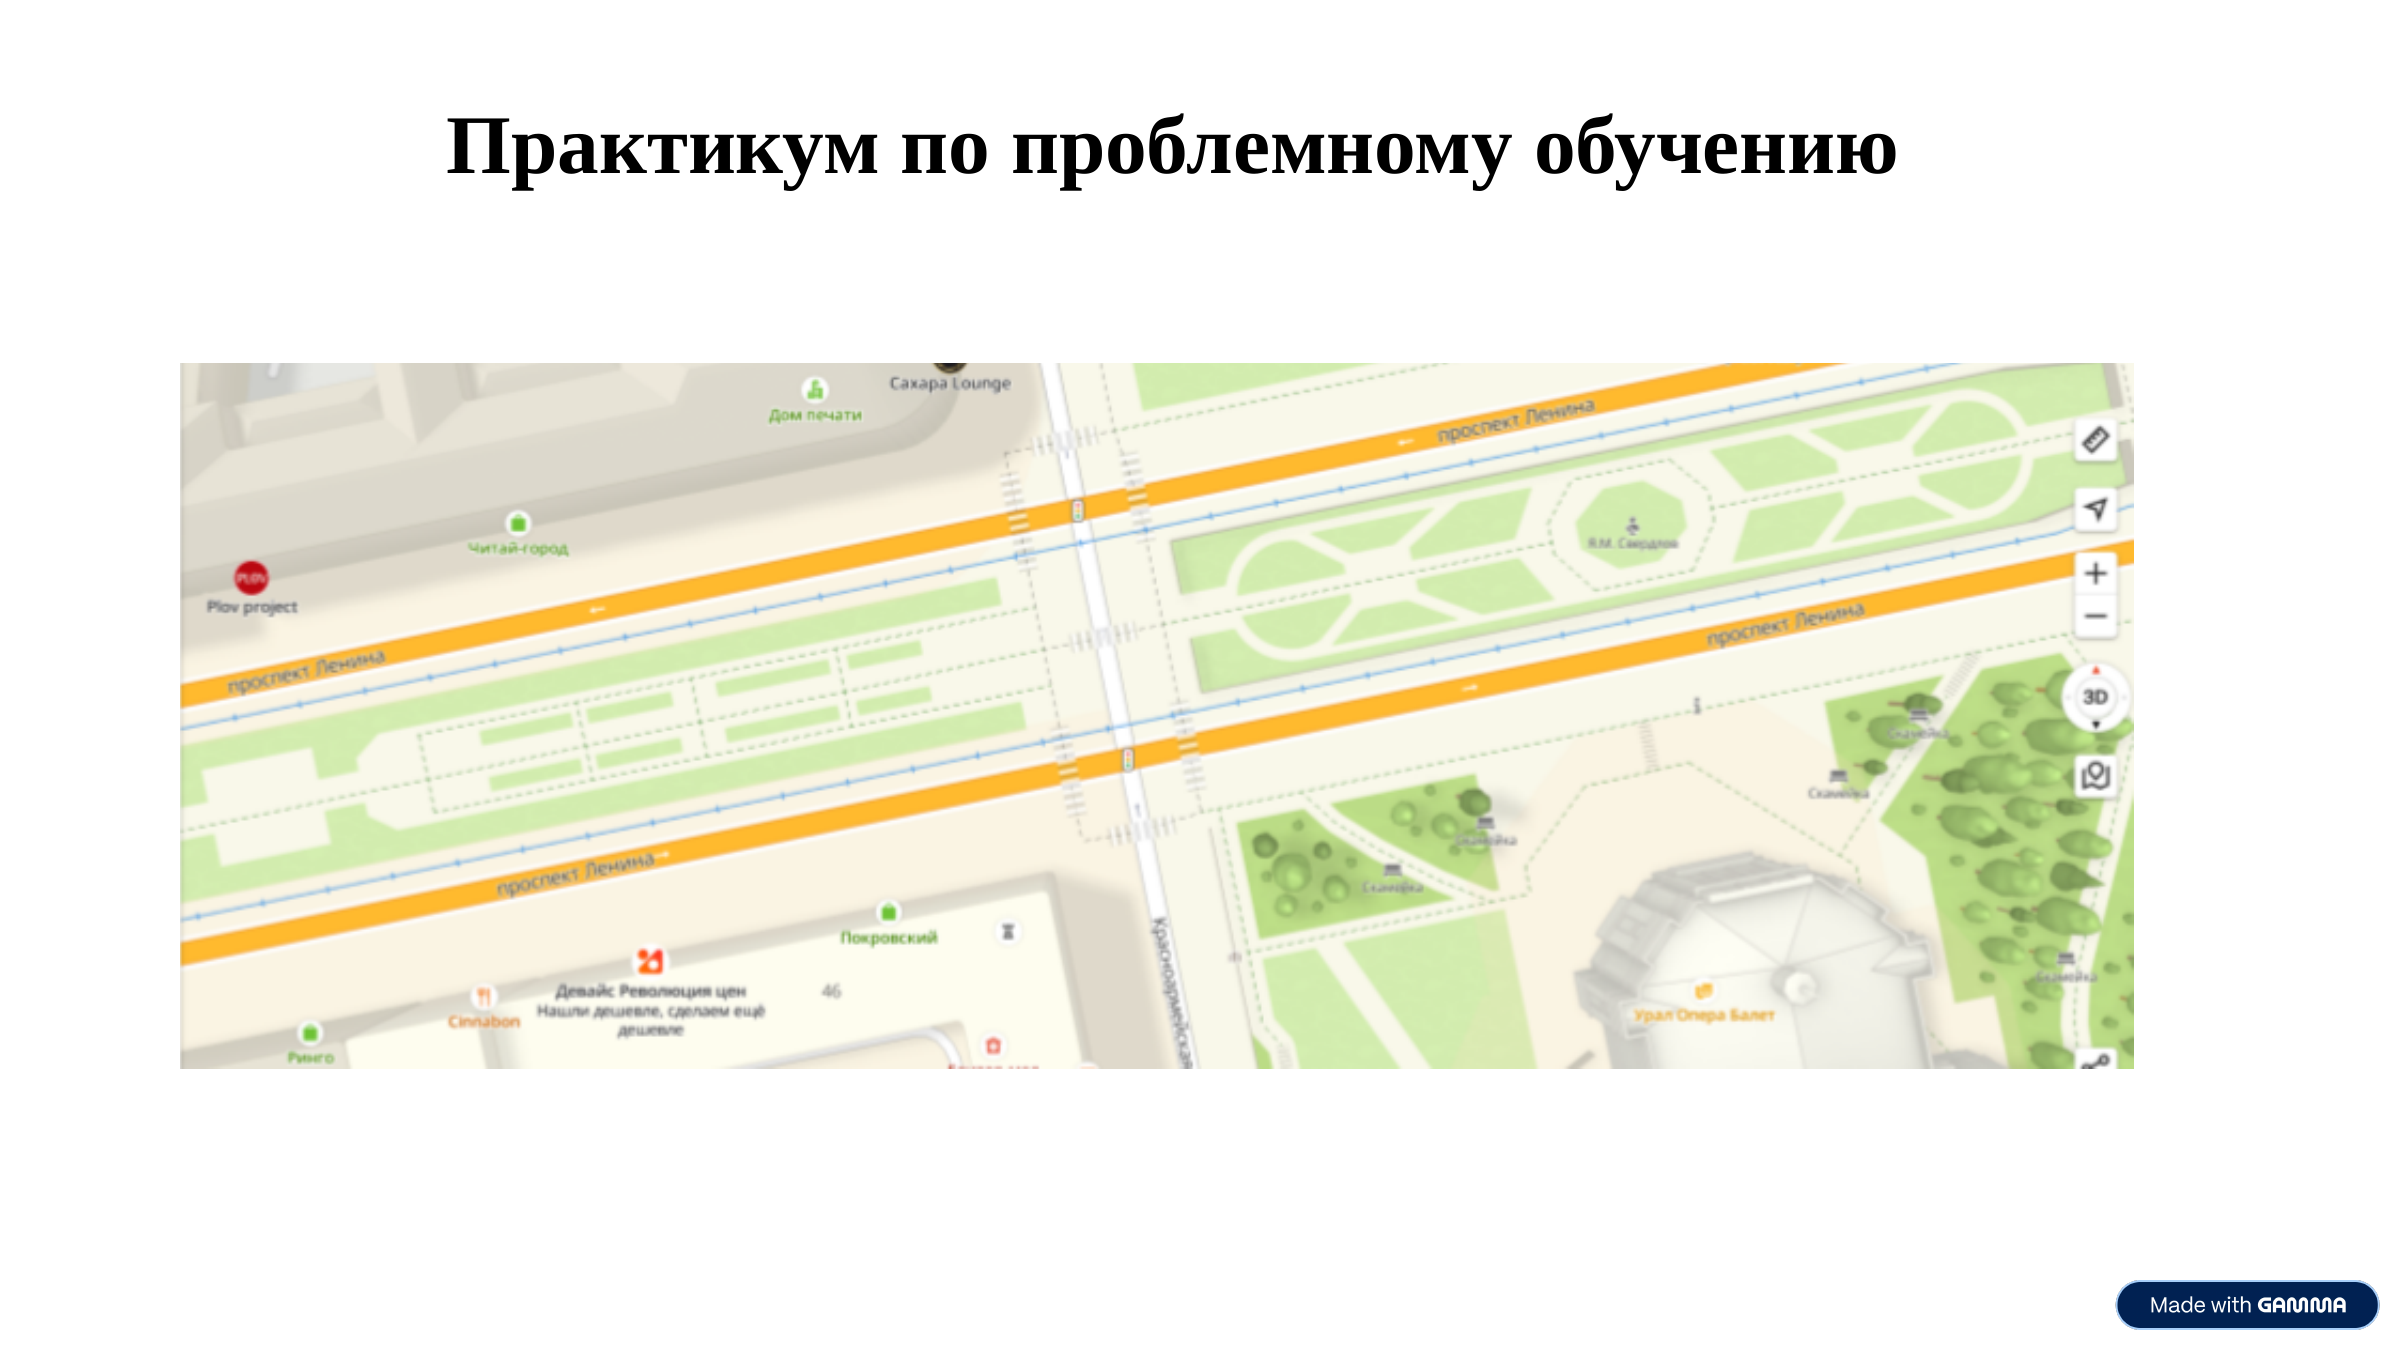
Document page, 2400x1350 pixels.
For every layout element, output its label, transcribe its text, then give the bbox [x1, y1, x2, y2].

picture [2106, 1271, 2389, 1339]
text_box Практикум по проблемному обучению [431, 82, 1936, 198]
picture [179, 363, 2134, 1069]
